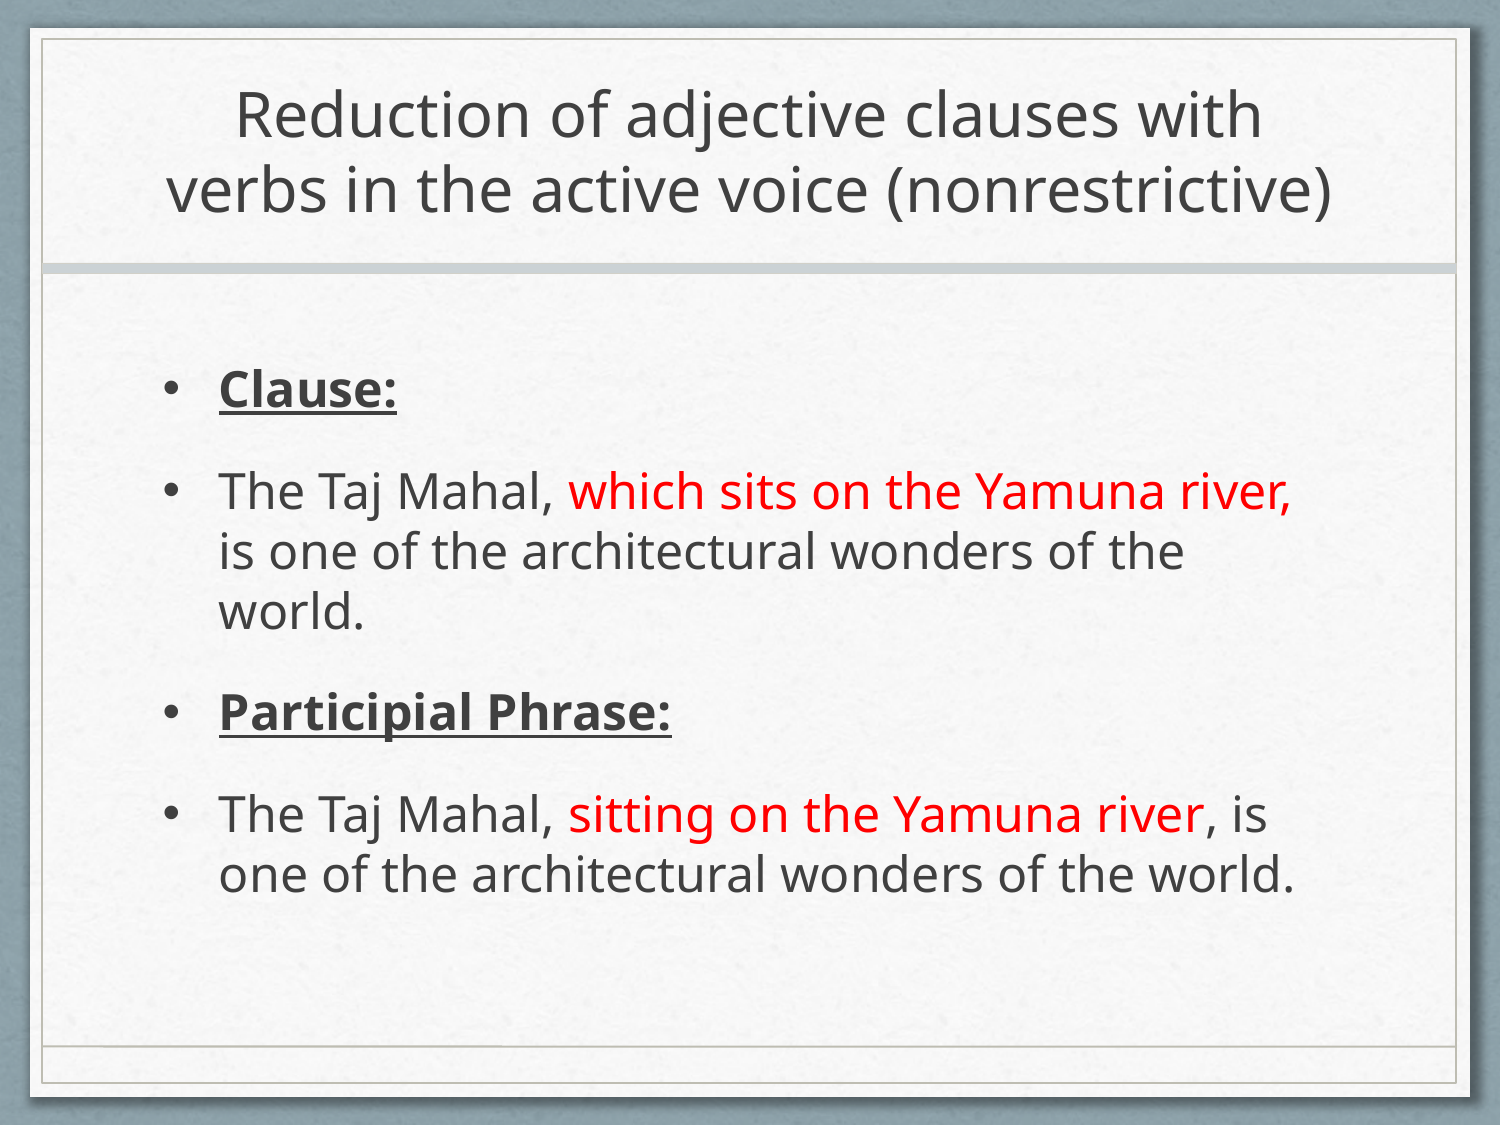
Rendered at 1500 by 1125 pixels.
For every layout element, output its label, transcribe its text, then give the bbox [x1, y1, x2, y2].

picture [30, 28, 1470, 1097]
list Clause: The Taj Mahal, which sits on the Yamuna river, is one of the architectural wonders of the world. Participial Phrase: The Taj Mahal, sitting on the Yamuna river, is one of the architectural wonders of the world. [147, 350, 1353, 995]
title Reduction of adjective clauses with verbs in the active voice (nonrestrictive) [147, 40, 1353, 260]
